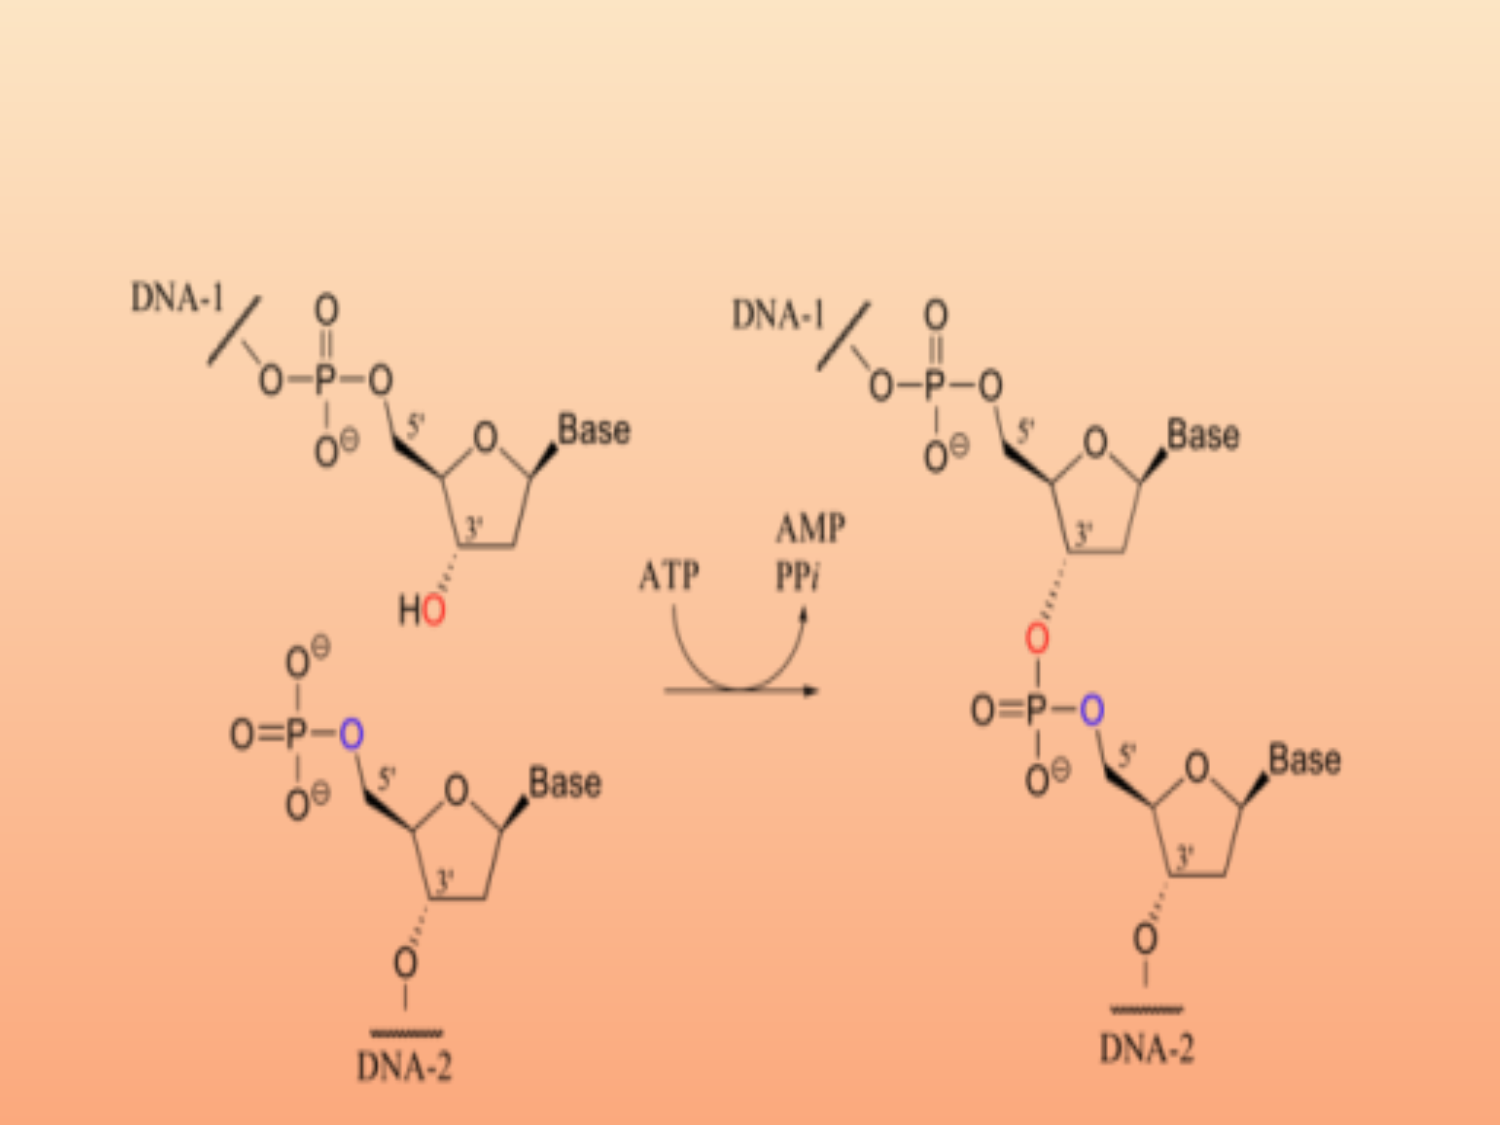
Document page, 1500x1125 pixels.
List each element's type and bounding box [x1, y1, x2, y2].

list [124, 274, 1351, 1101]
